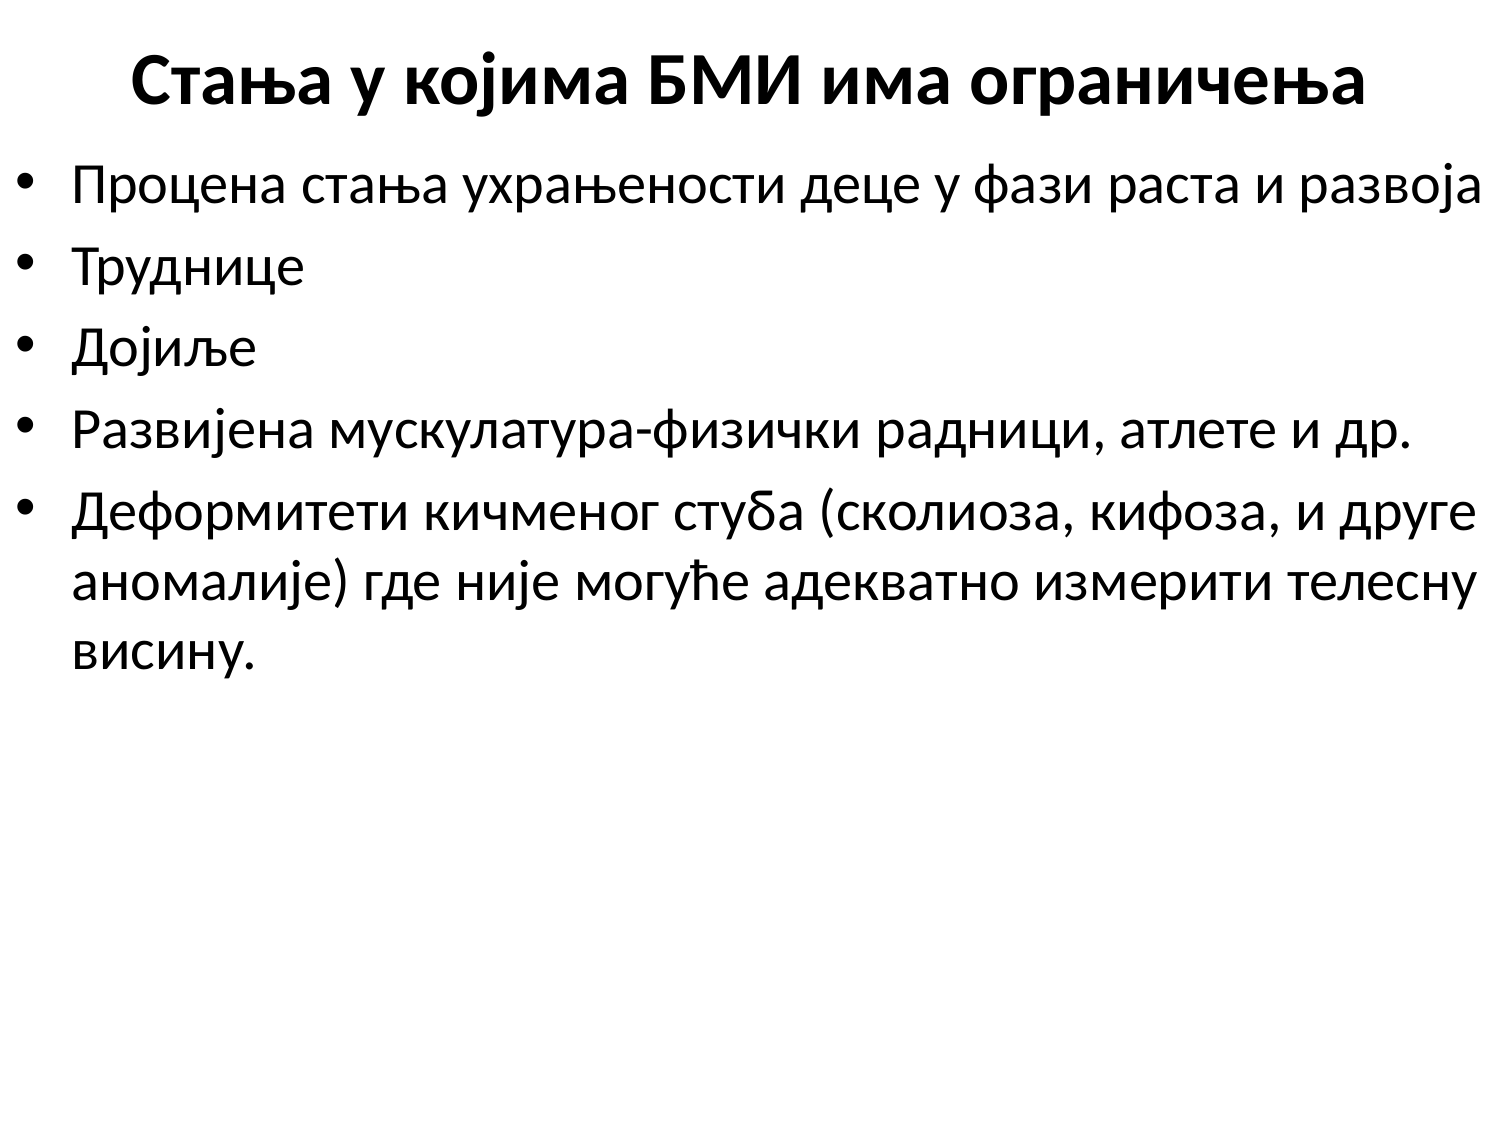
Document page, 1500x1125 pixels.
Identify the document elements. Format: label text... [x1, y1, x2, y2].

list Процена стања ухрањености деце у фази раста и развоја Труднице Дојиље Развијена мускулатура-физички радници, атлете и др. Деформитети кичменог стуба (сколиоза, кифоза, и друге аномалије) где није могуће адекватно измерити телесну висину. [0, 137, 1500, 1125]
title Стања у којима БМИ има ограничења [0, 0, 1500, 137]
